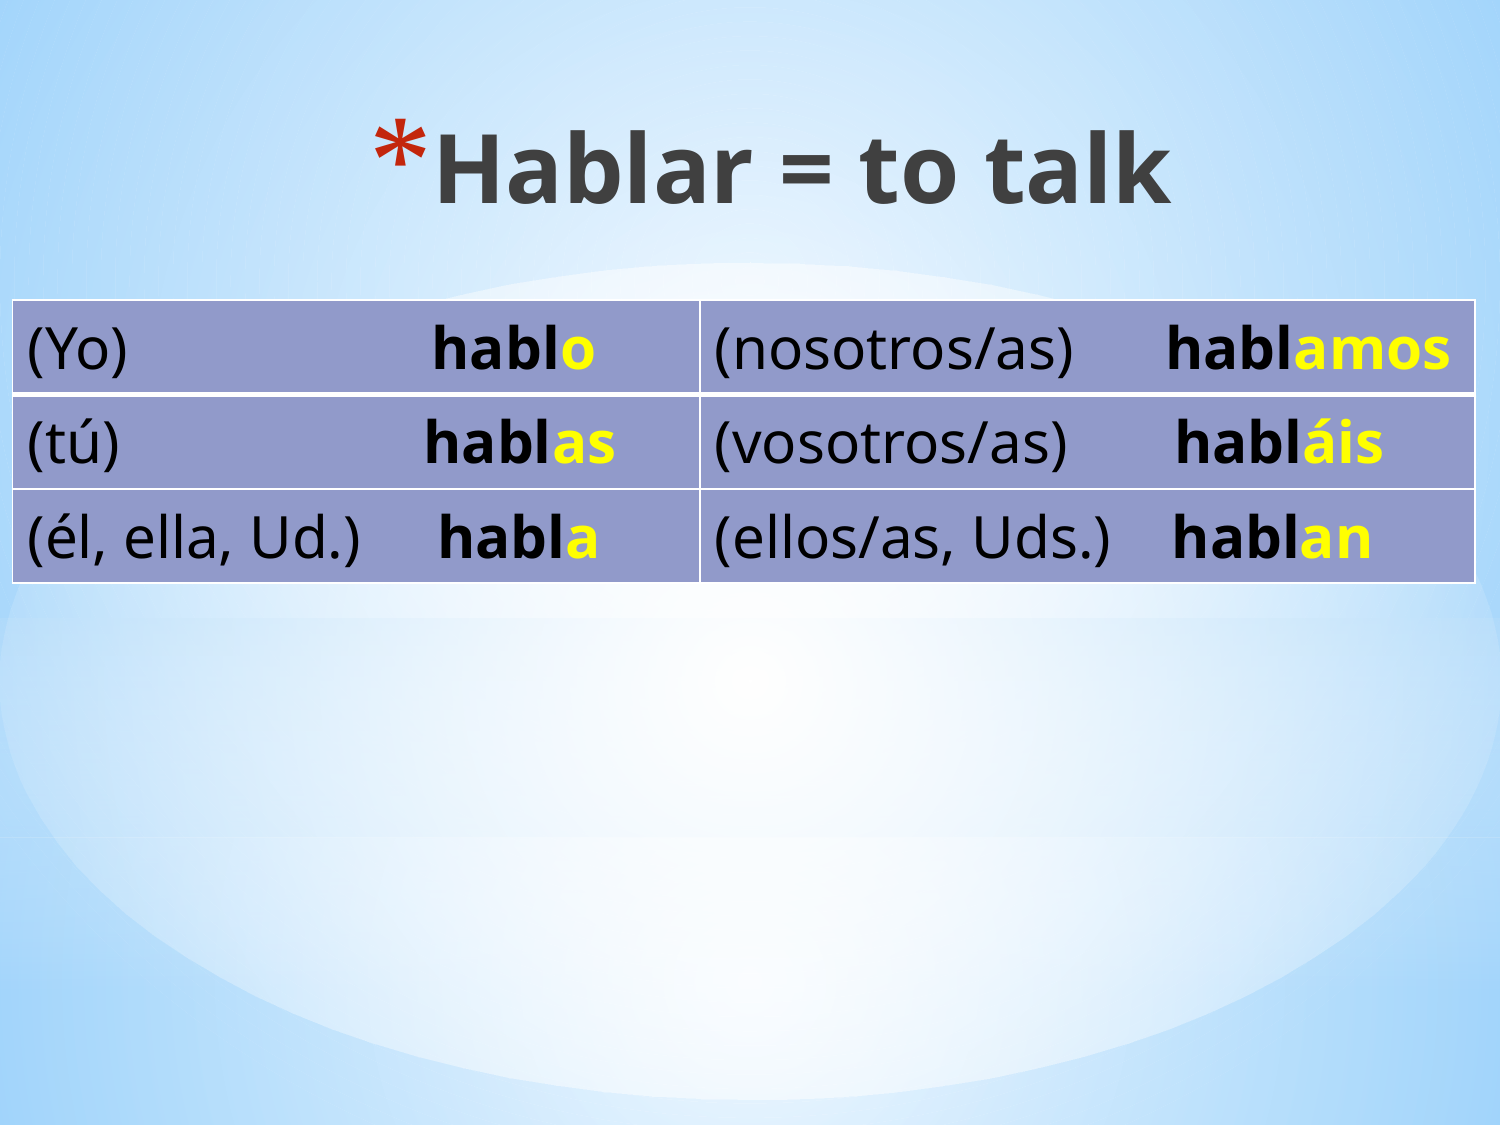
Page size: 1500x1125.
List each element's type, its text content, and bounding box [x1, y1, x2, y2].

table_cell (tú) hablas [13, 397, 699, 488]
table_cell (ellos/as, Uds.) hablan [701, 490, 1474, 582]
text_box Hablar = to talk [237, 99, 1306, 288]
table_cell (él, ella, Ud.) habla [13, 490, 699, 582]
table_header (nosotros/as) hablamos [701, 301, 1474, 392]
table_header (Yo) hablo [13, 301, 699, 392]
table_cell (vosotros/as) habláis [701, 397, 1474, 488]
